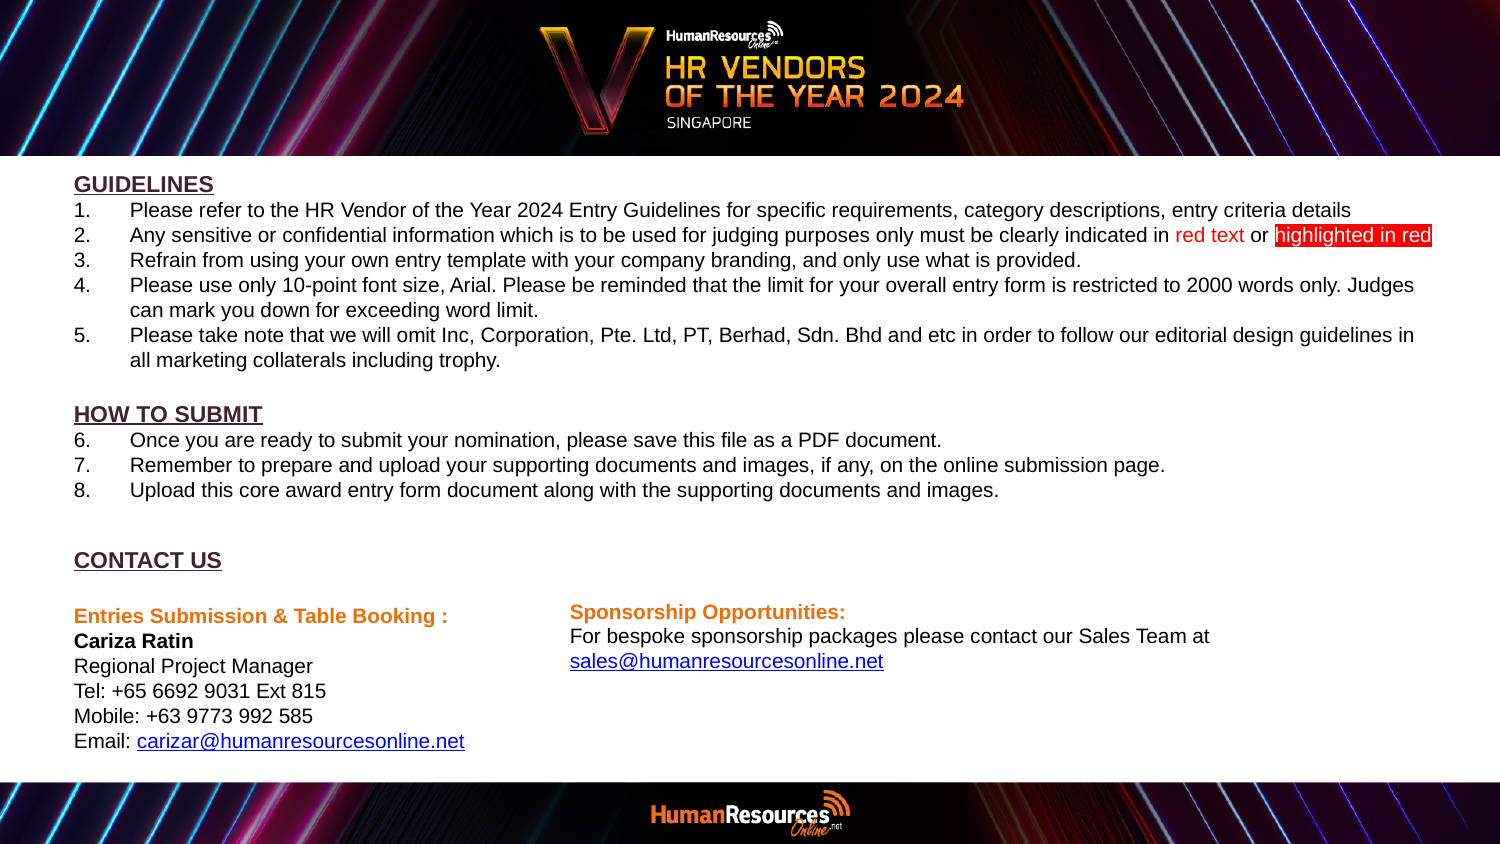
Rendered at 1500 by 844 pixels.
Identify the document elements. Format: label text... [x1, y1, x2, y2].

picture [0, 0, 1500, 844]
text_box Sponsorship Opportunities: For bespoke sponsorship packages please contact our Sales Team at sales@humanresourcesonline.net [555, 590, 1306, 681]
text_box GUIDELINES Please refer to the HR Vendor of the Year 2024 Entry Guidelines for specific requirements, category descriptions, entry criteria details Any sensitive or confidential information which is to be used for judging purposes only must be clearly indicated in red text or highlighted in red Refrain from using your own entry template with your company branding, and only use what is provided. Please use only 10-point font size, Arial. Please be reminded that the limit for your overall entry form is restricted to 2000 words only. Judges can mark you down for exceeding word limit. Please take note that we will omit Inc, Corporation, Pte. Ltd, PT, Berhad, Sdn. Bhd and etc in order to follow our editorial design guidelines in all marketing collaterals including trophy. HOW TO SUBMIT Once you are ready to submit your nomination, please save this file as a PDF document. Remember to prepare and upload your supporting documents and images, if any, on the online submission page. Upload this core award entry form document along with the supporting documents and images. [58, 161, 1447, 509]
text_box CONTACT US Entries Submission & Table Booking : Cariza Ratin Regional Project Manager Tel: +65 6692 9031 Ext 815 Mobile: +63 9773 992 585 Email: carizar@humanresourcesonline.net [58, 538, 1500, 844]
